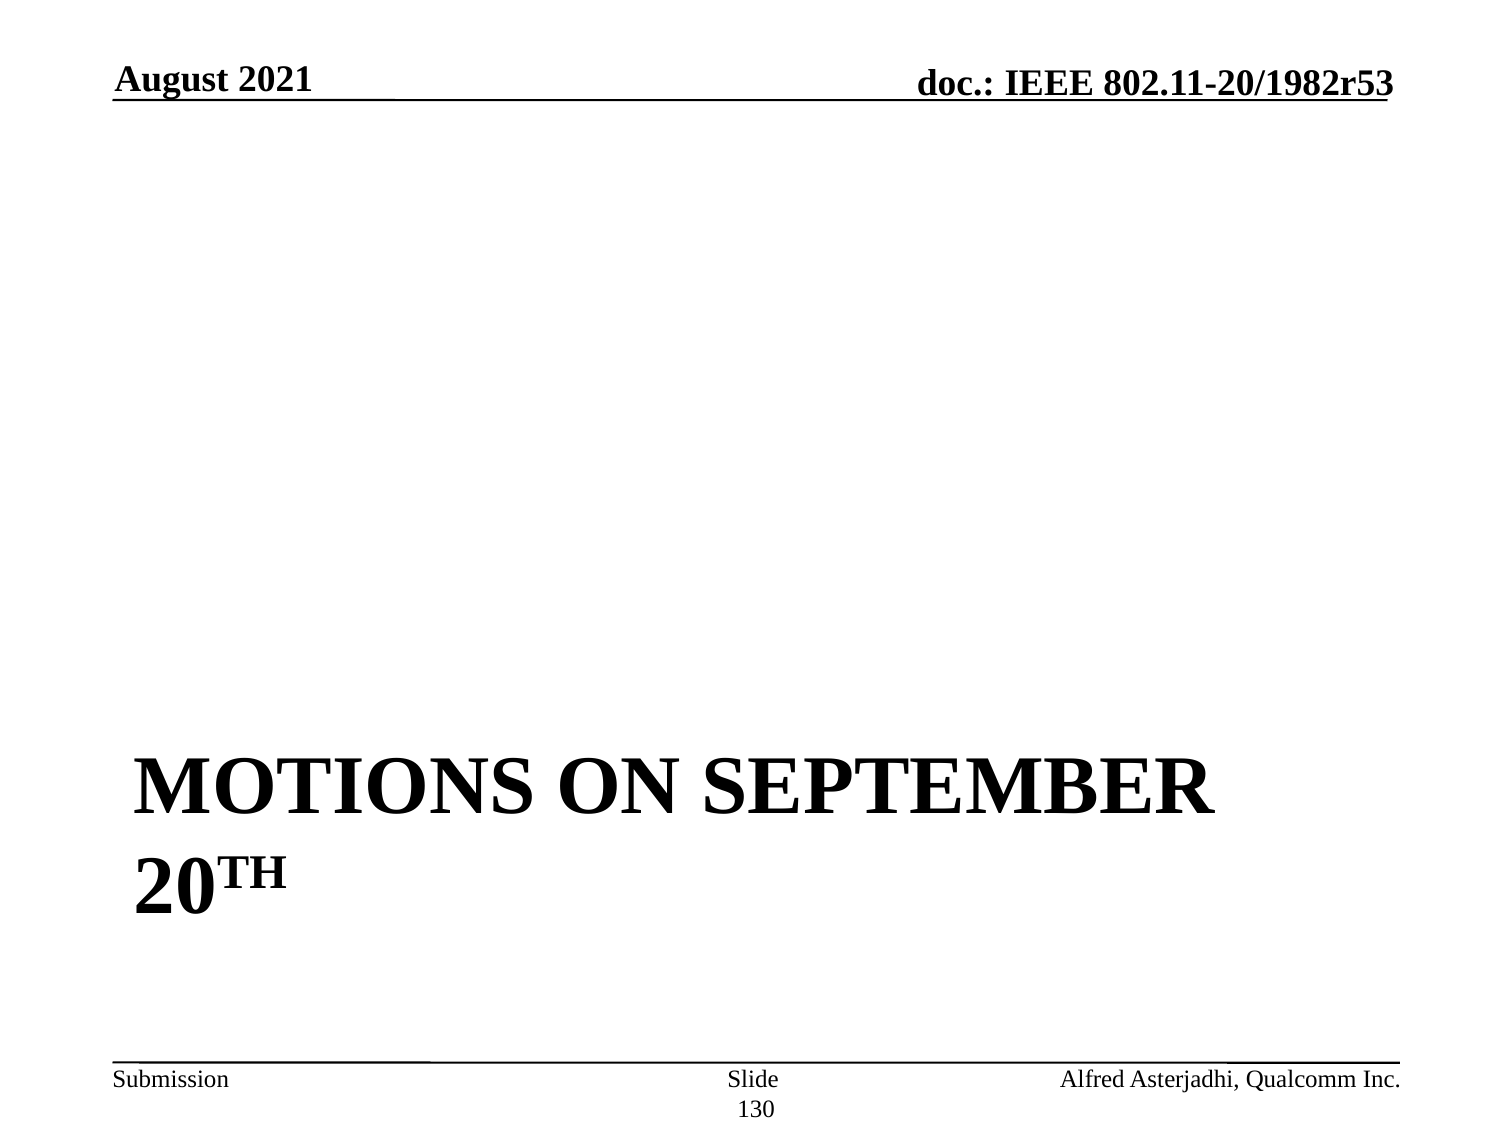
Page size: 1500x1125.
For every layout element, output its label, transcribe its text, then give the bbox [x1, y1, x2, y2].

footer Alfred Asterjadhi, Qualcomm Inc. [878, 1061, 1402, 1093]
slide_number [114, 54, 423, 100]
slide_number Slide 130 [712, 1061, 800, 1123]
title Motions on September 20th [118, 722, 1394, 947]
